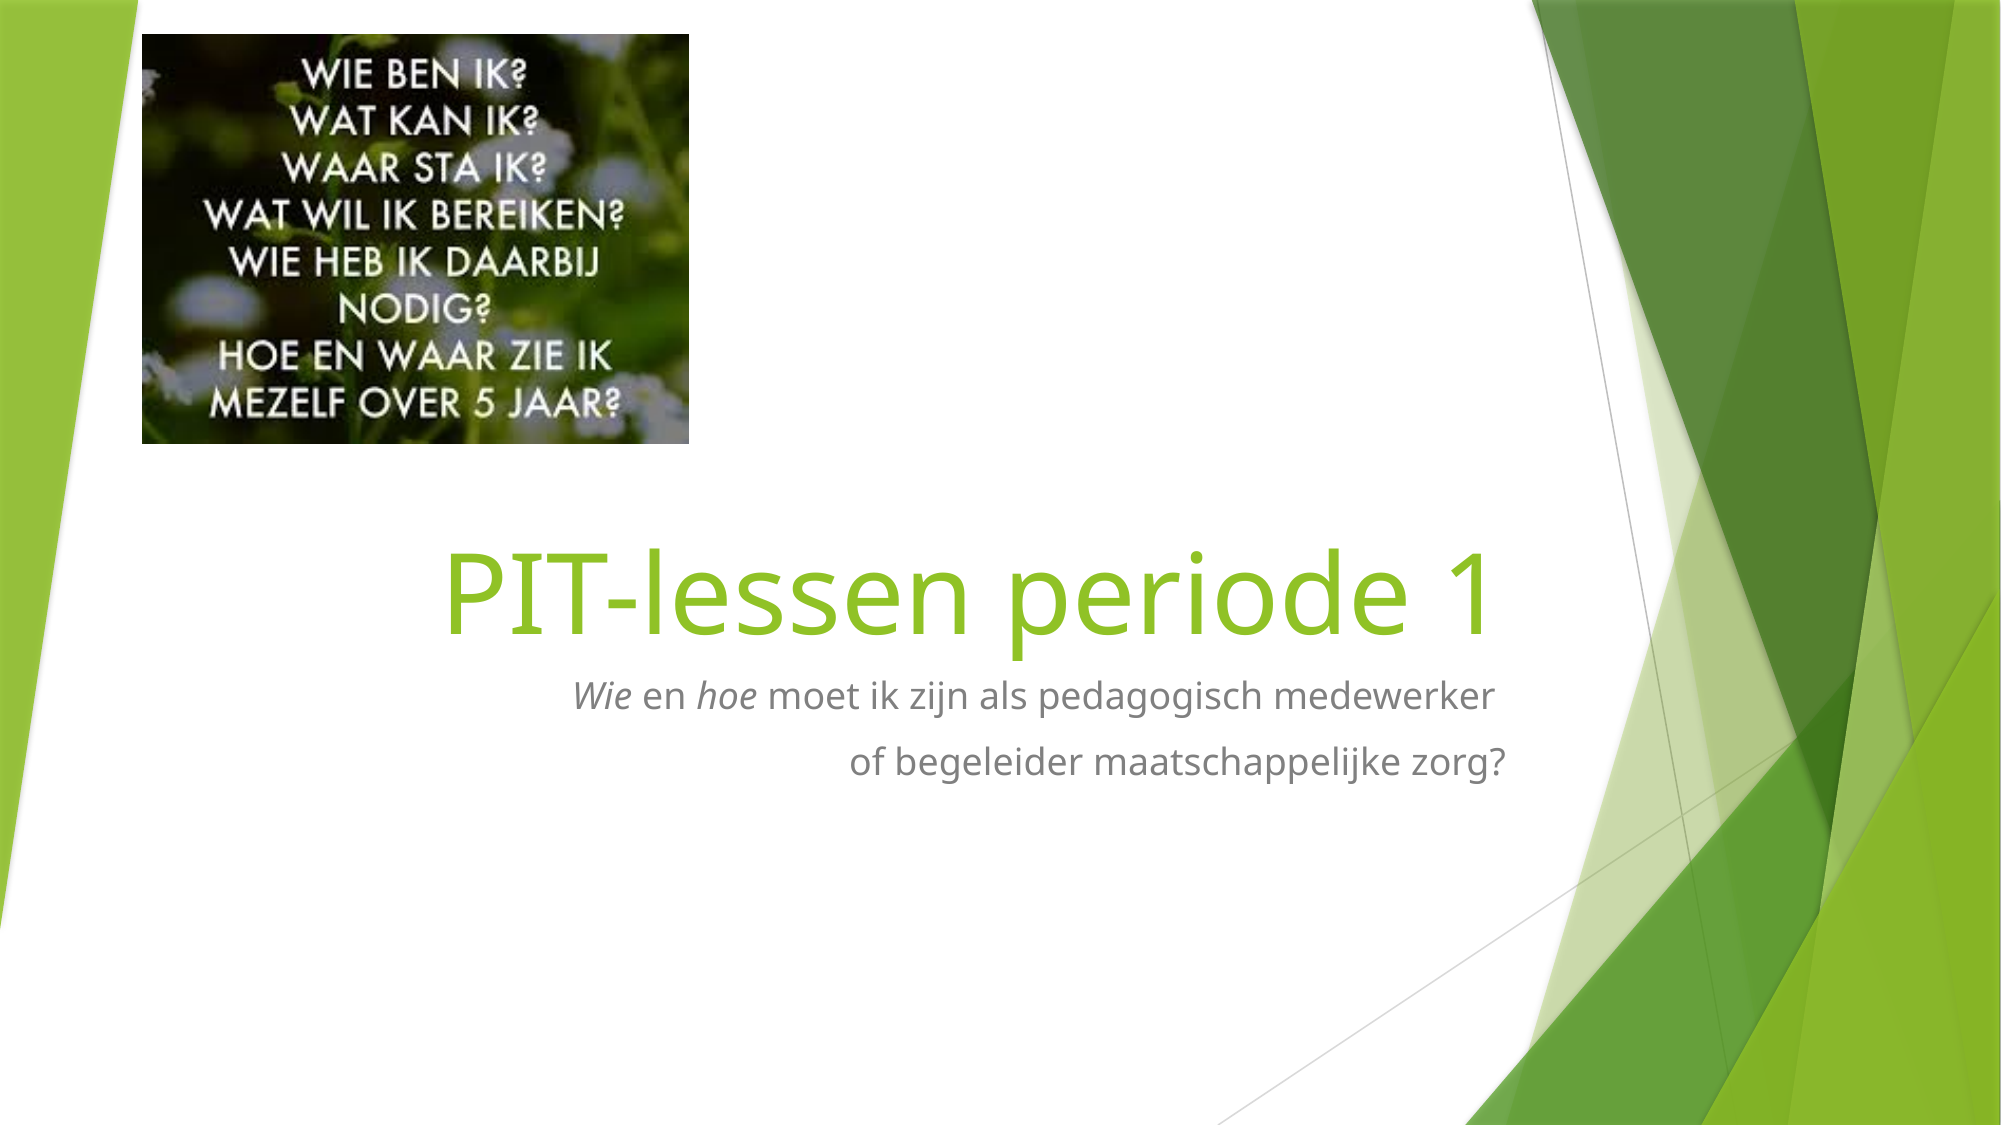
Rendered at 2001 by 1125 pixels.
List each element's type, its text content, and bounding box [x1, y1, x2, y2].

subtitle Wie en hoe moet ik zijn als pedagogisch medewerker of begeleider maatschappelijke zorg? [247, 664, 1522, 845]
picture [141, 33, 690, 445]
title PIT-lessen periode 1 [247, 394, 1522, 664]
